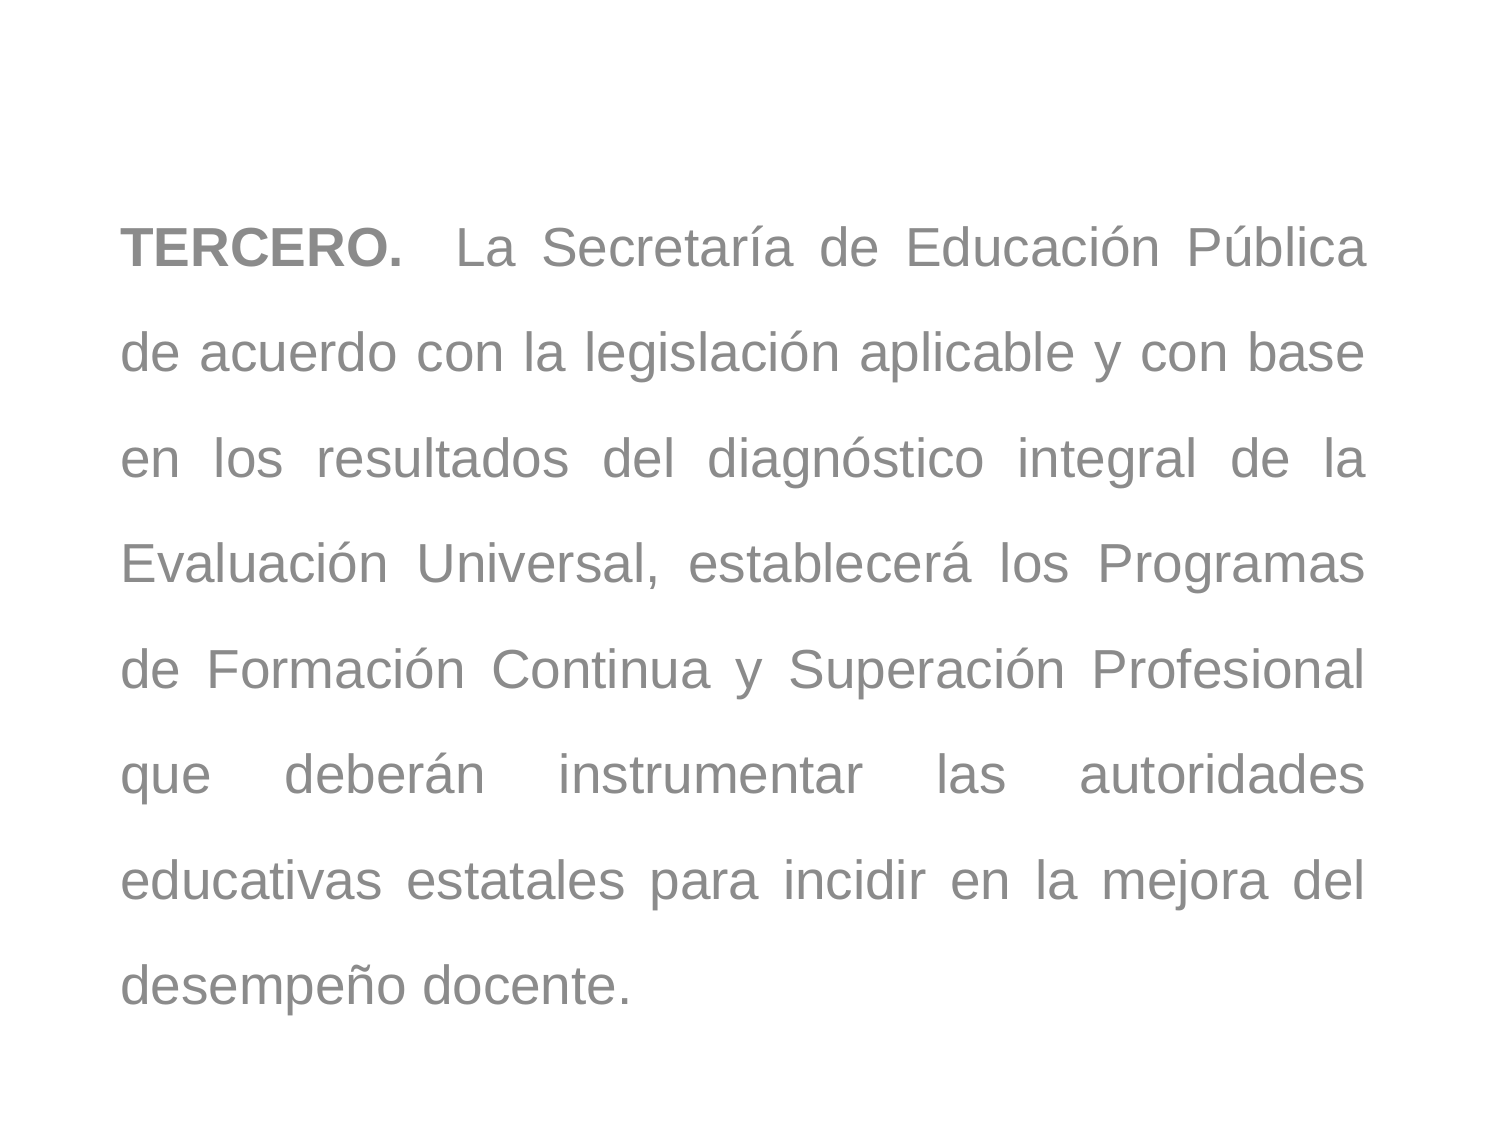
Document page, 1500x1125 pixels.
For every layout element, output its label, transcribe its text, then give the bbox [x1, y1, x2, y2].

subtitle TERCERO. La Secretaría de Educación Pública de acuerdo con la legislación aplicable y con base en los resultados del diagnóstico integral de la Evaluación Universal, establecerá los Programas de Formación Continua y Superación Profesional que deberán instrumentar las autoridades educativas estatales para incidir en la mejora del desempeño docente. [105, 164, 1383, 1032]
